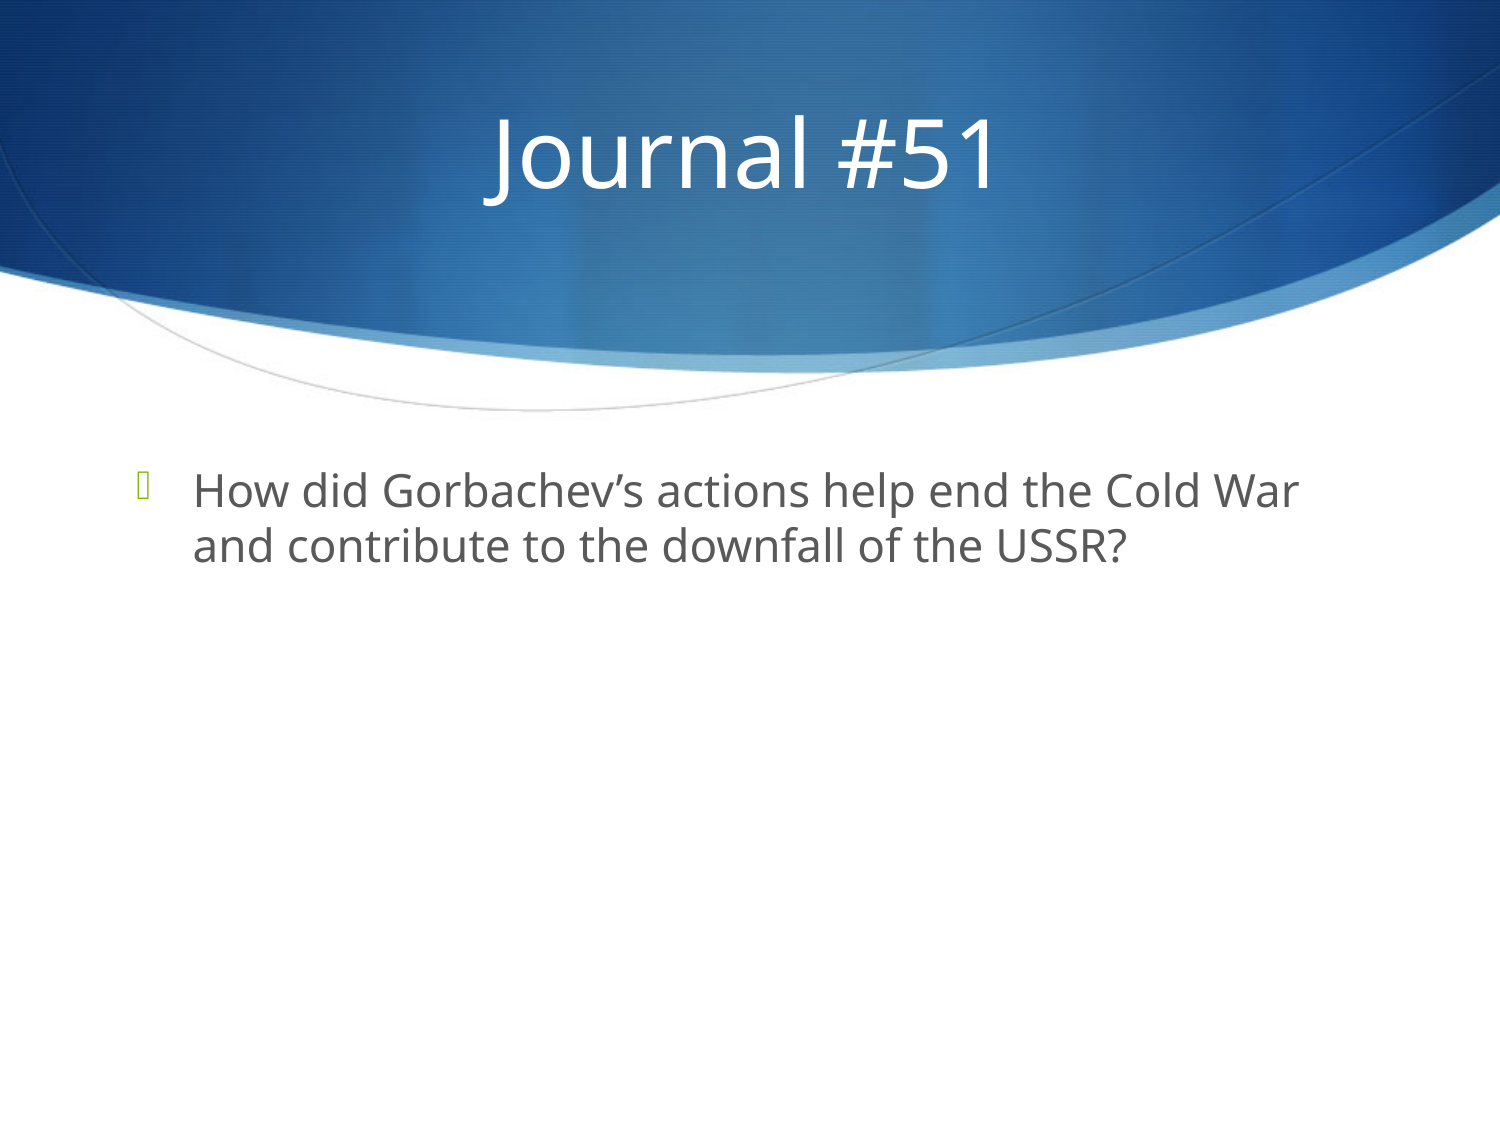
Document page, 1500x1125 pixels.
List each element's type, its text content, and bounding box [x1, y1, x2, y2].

title Journal #51 [75, 56, 1425, 245]
picture [0, 0, 1500, 1125]
list How did Gorbachev’s actions help end the Cold War and contribute to the downfall of the USSR? [121, 454, 1379, 991]
